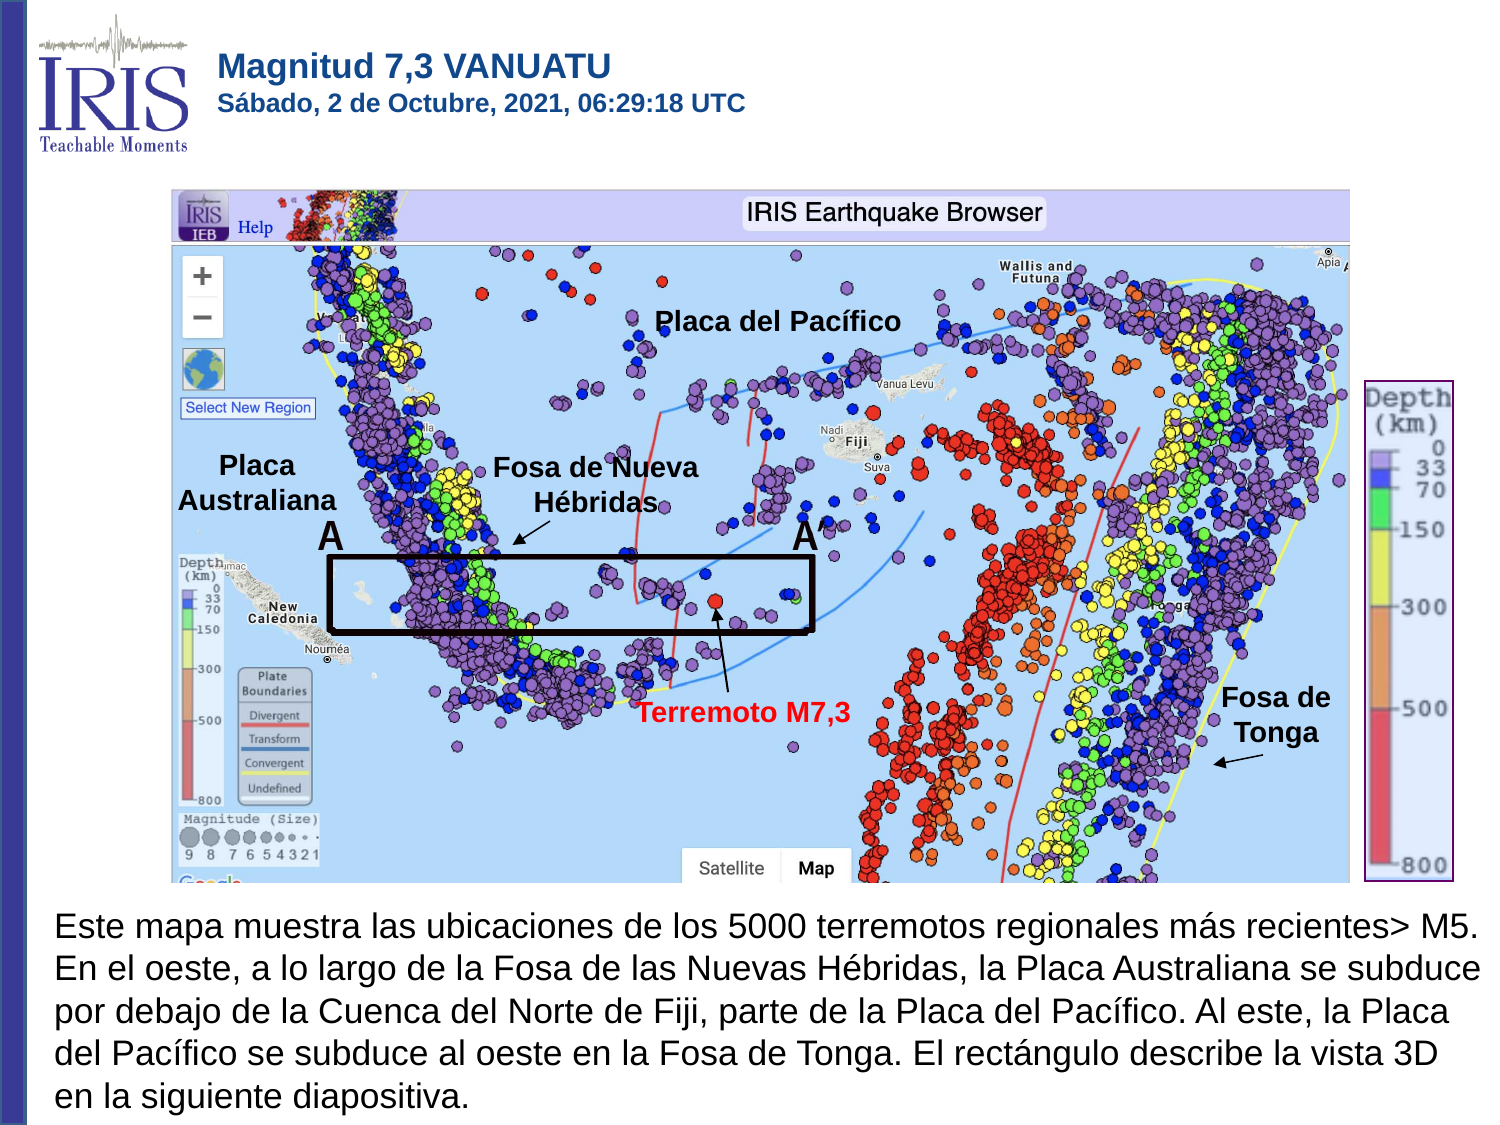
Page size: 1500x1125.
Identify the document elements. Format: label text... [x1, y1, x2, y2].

text_box Este mapa muestra las ubicaciones de los 5000 terremotos regionales más recientes> M5. En el oeste, a lo largo de la Fosa de las Nuevas Hébridas, la Placa Australiana se subduce por debajo de la Cuenca del Norte de Fiji, parte de la Placa del Pacífico. Al este, la Placa del Pacífico se subduce al oeste en la Fosa de Tonga. El rectángulo describe la vista 3D en la siguiente diapositiva. [39, 895, 1499, 1123]
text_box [512, 520, 551, 546]
text_box Magnitud 7,3 VANUATU Sábado, 2 de Octubre, 2021, 06:29:18 UTC [202, 0, 1499, 125]
picture [39, 12, 188, 165]
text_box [715, 608, 729, 693]
text_box Fosa de Tonga [1355, 671, 1360, 765]
picture [1365, 381, 1452, 881]
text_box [1212, 754, 1264, 766]
picture [166, 187, 1351, 883]
text_box [0, 0, 27, 1125]
